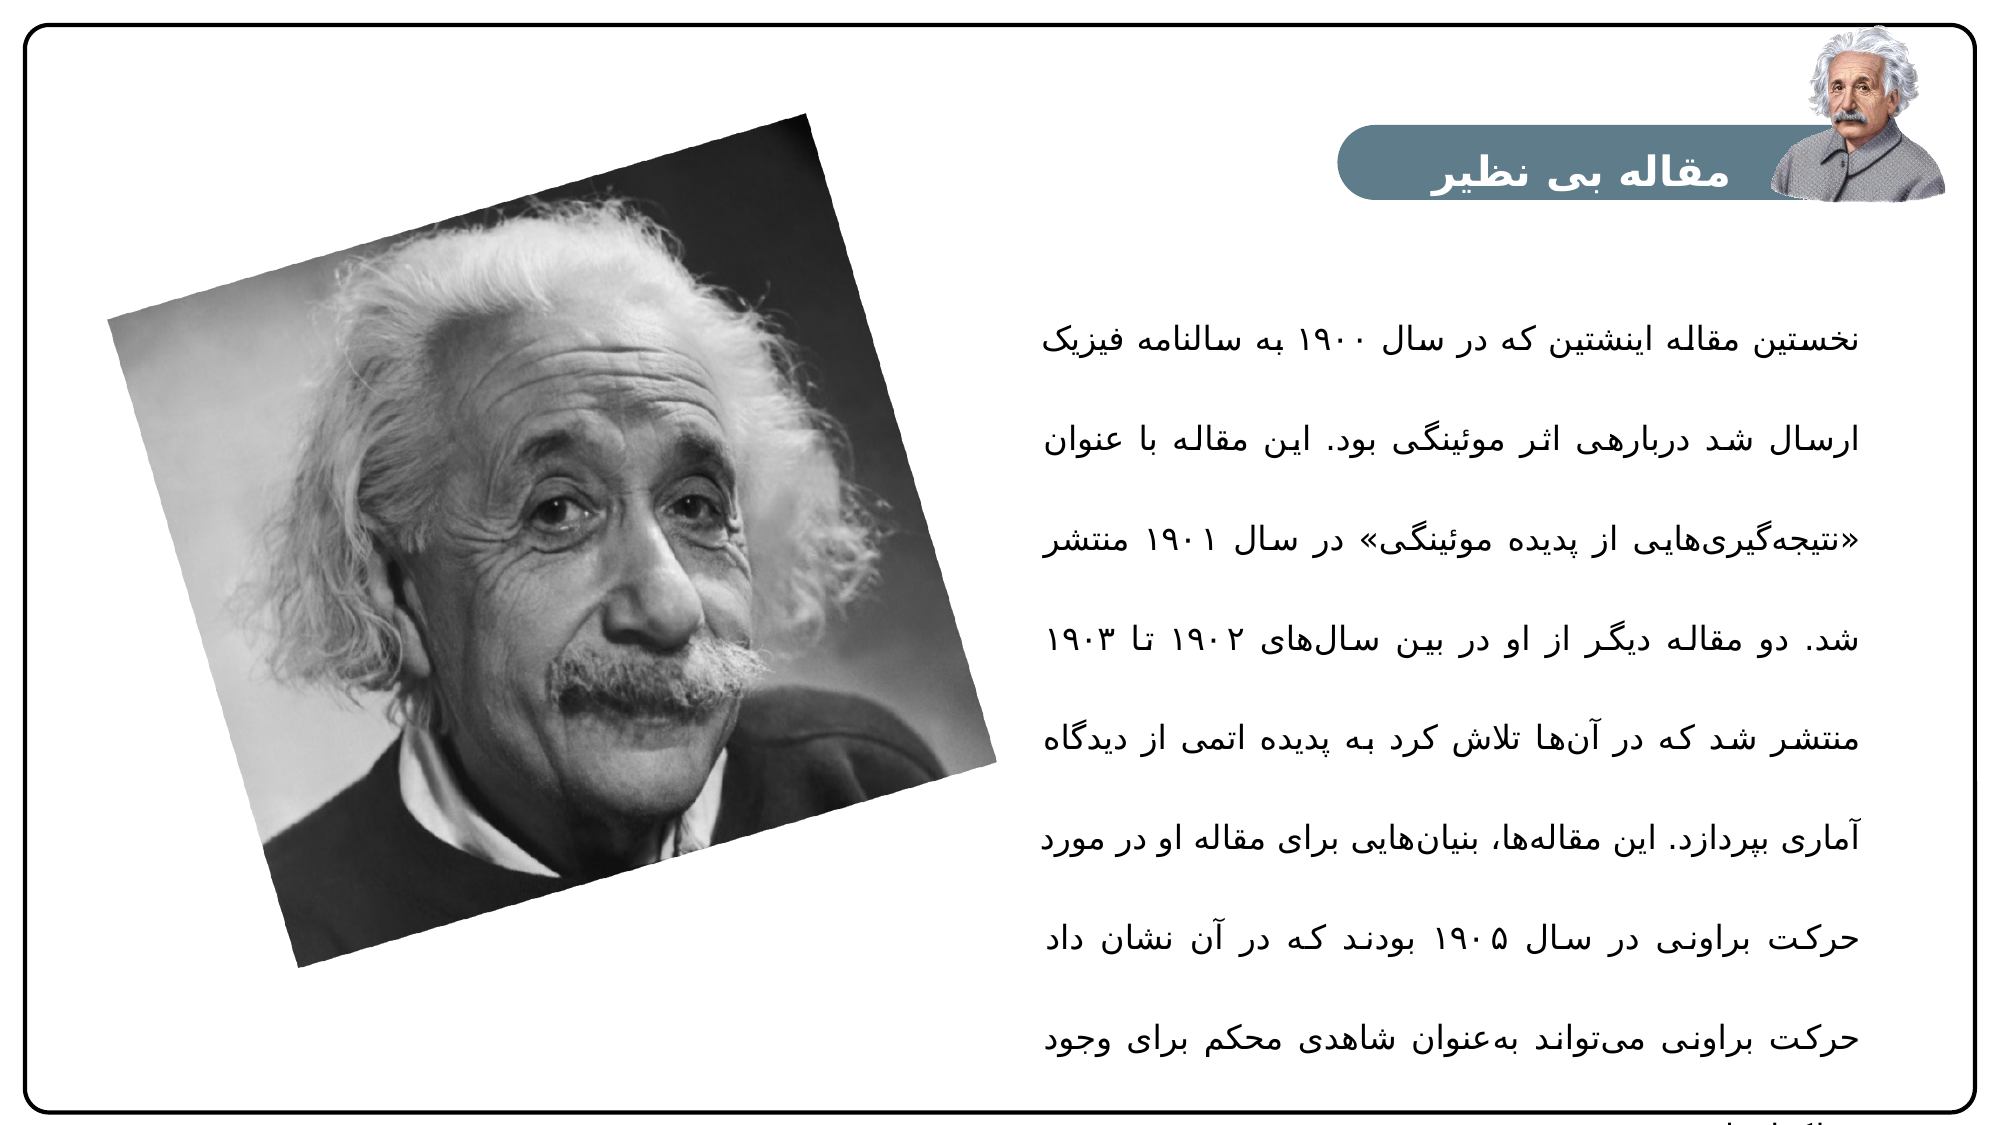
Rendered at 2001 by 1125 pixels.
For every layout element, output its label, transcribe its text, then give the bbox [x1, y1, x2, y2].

text_box مقاله بی نظیر انیشتین [1350, 112, 1746, 278]
picture [1761, 14, 1954, 213]
picture [108, 114, 996, 967]
list نخستین مقاله اینشتین که در سال ۱۹۰۰ به سالنامه فیزیک ارسال شد دربارهی اثر موئینگی بود. این مقاله با عنوان «نتیجه‌گیری‌هایی از پدیده موئینگی» در سال ۱۹۰۱ منتشر شد. دو مقاله دیگر از او در بین سال‌های ۱۹۰۲ تا ۱۹۰۳ منتشر شد که در آن‌ها تلاش کرد به پدیده اتمی از دیدگاه آماری بپردازد. این مقاله‌ها، بنیان‌هایی برای مقاله او در مورد حرکت براونی در سال ۱۹۰۵ بودند که در آن نشان داد حرکت براونی می‌تواند به‌عنوان شاهدی محکم برای وجود مولکول تلقی شود. [1025, 249, 1875, 713]
